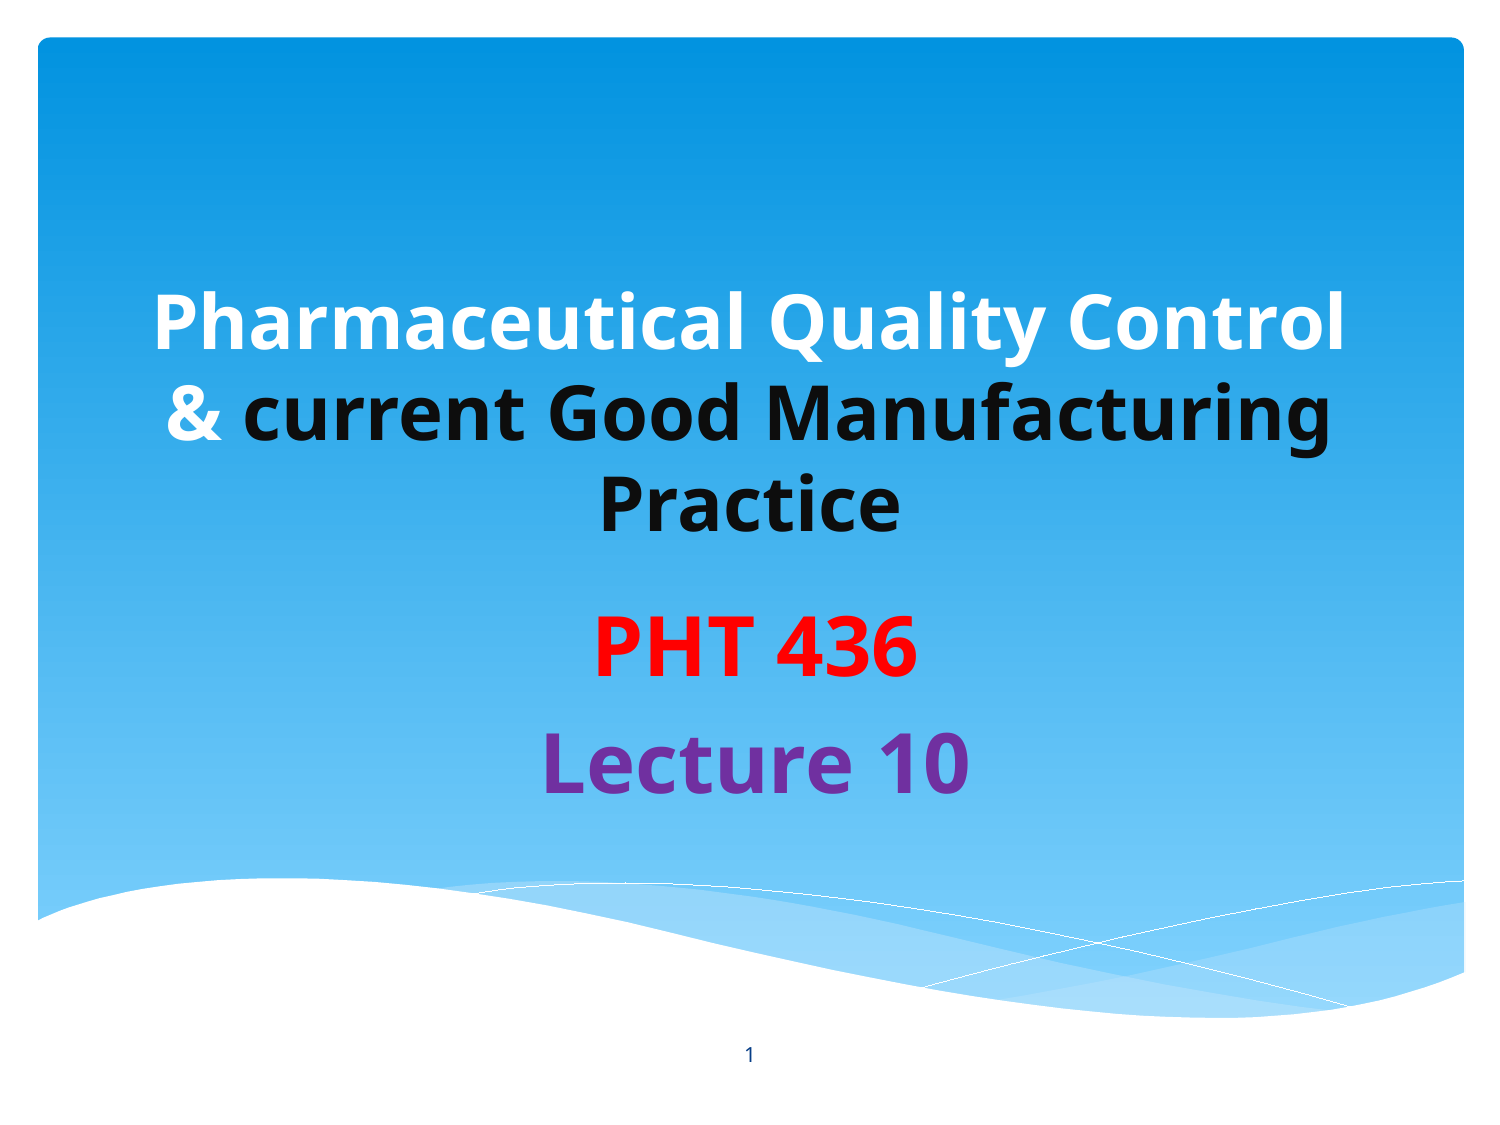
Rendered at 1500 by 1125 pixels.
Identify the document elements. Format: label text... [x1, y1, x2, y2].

slide_number 1 [654, 1025, 846, 1086]
title Pharmaceutical Quality Control & current Good Manufacturing Practice [112, 262, 1388, 555]
subtitle PHT 436 Lecture 10 [230, 586, 1281, 828]
